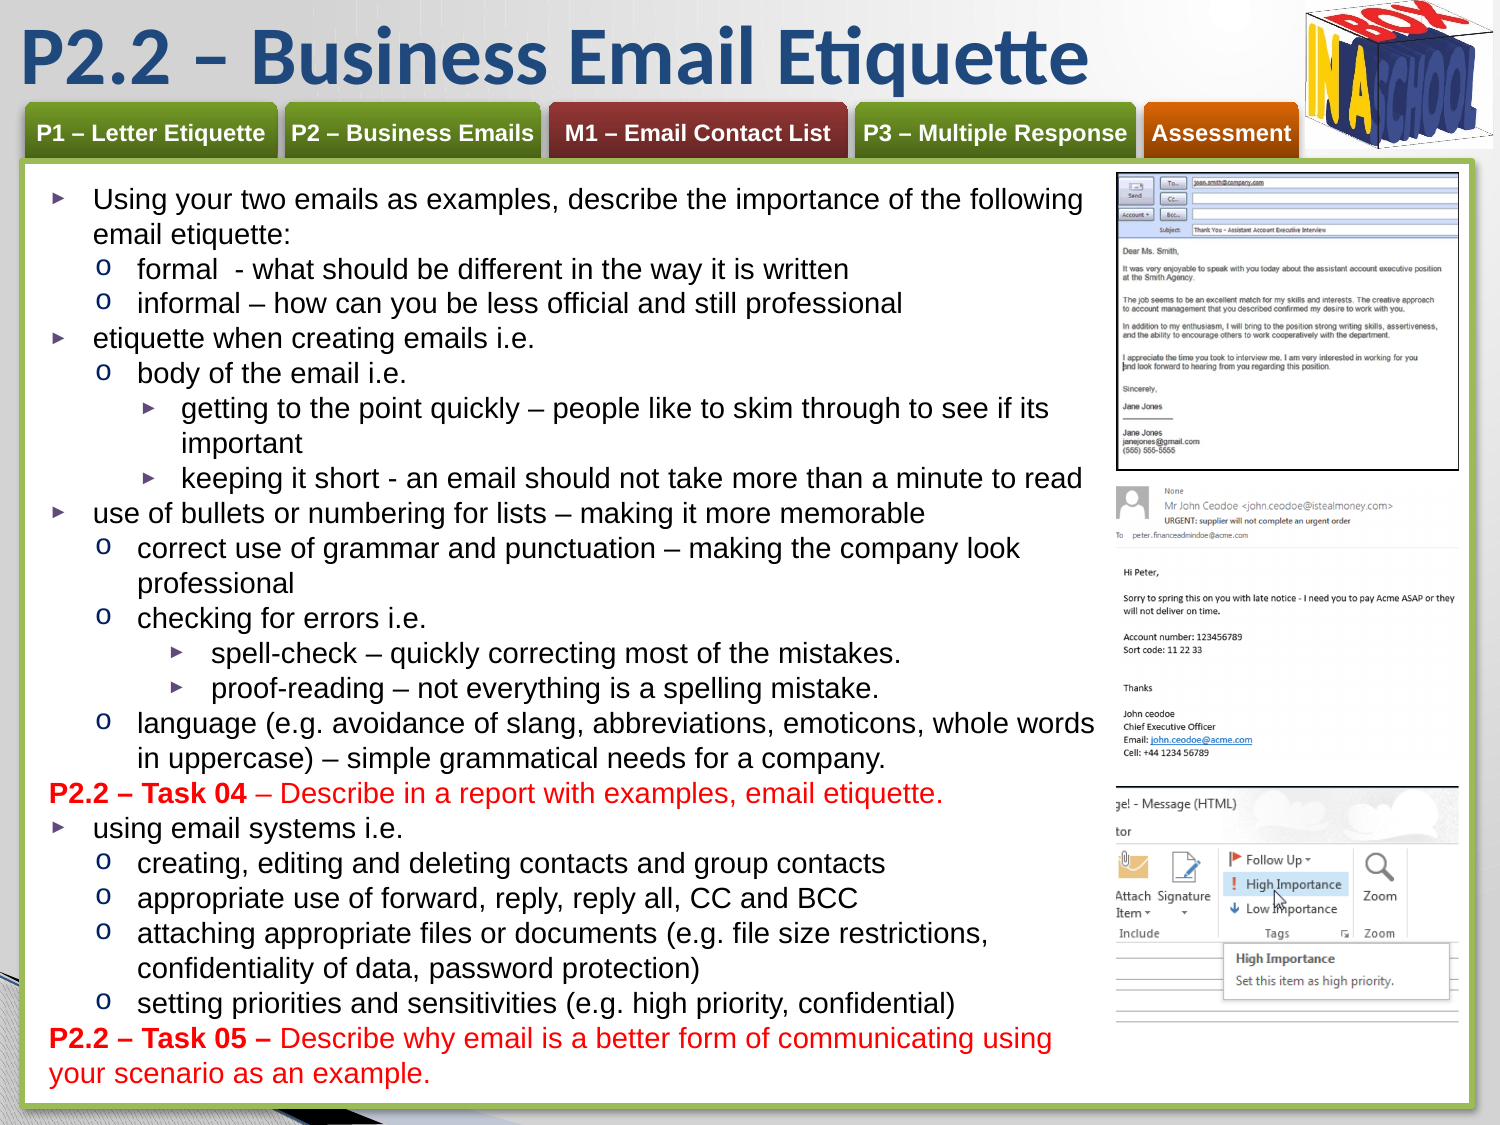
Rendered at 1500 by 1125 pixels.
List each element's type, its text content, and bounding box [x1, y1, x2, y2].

title P2.2 – Business Email Etiquette [5, 0, 1270, 102]
picture [1115, 786, 1459, 1023]
picture [1115, 172, 1459, 471]
picture [281, 1114, 303, 1125]
picture [1115, 482, 1459, 763]
picture [1305, 0, 1494, 149]
text_box Using your two emails as examples, describe the importance of the following email etiquette: formal - what should be different in the way it is written informal – how can you be less official and still professional etiquette when creating emails i.e. body of the email i.e. getting to the point quickly – people like to skim through to see if its important keeping it short - an email should not take more than a minute to read use of bullets or numbering for lists – making it more memorable correct use of grammar and punctuation – making the company look professional checking for errors i.e. spell-check – quickly correcting most of the mistakes. proof-reading – not everything is a spelling mistake. language (e.g. avoidance of slang, abbreviations, emoticons, whole words in uppercase) – simple grammatical needs for a company. P2.2 – Task 04 – Describe in a report with examples, email etiquette. using email systems i.e. creating, editing and deleting contacts and group contacts appropriate use of forward, reply, reply all, CC and BCC attaching appropriate files or documents (e.g. file size restrictions, confidentiality of data, password protection) setting priorities and sensitivities (e.g. high priority, confidential) P2.2 – Task 05 – Describe why email is a better form of communicating using your scenario as an example. [34, 172, 1117, 1097]
